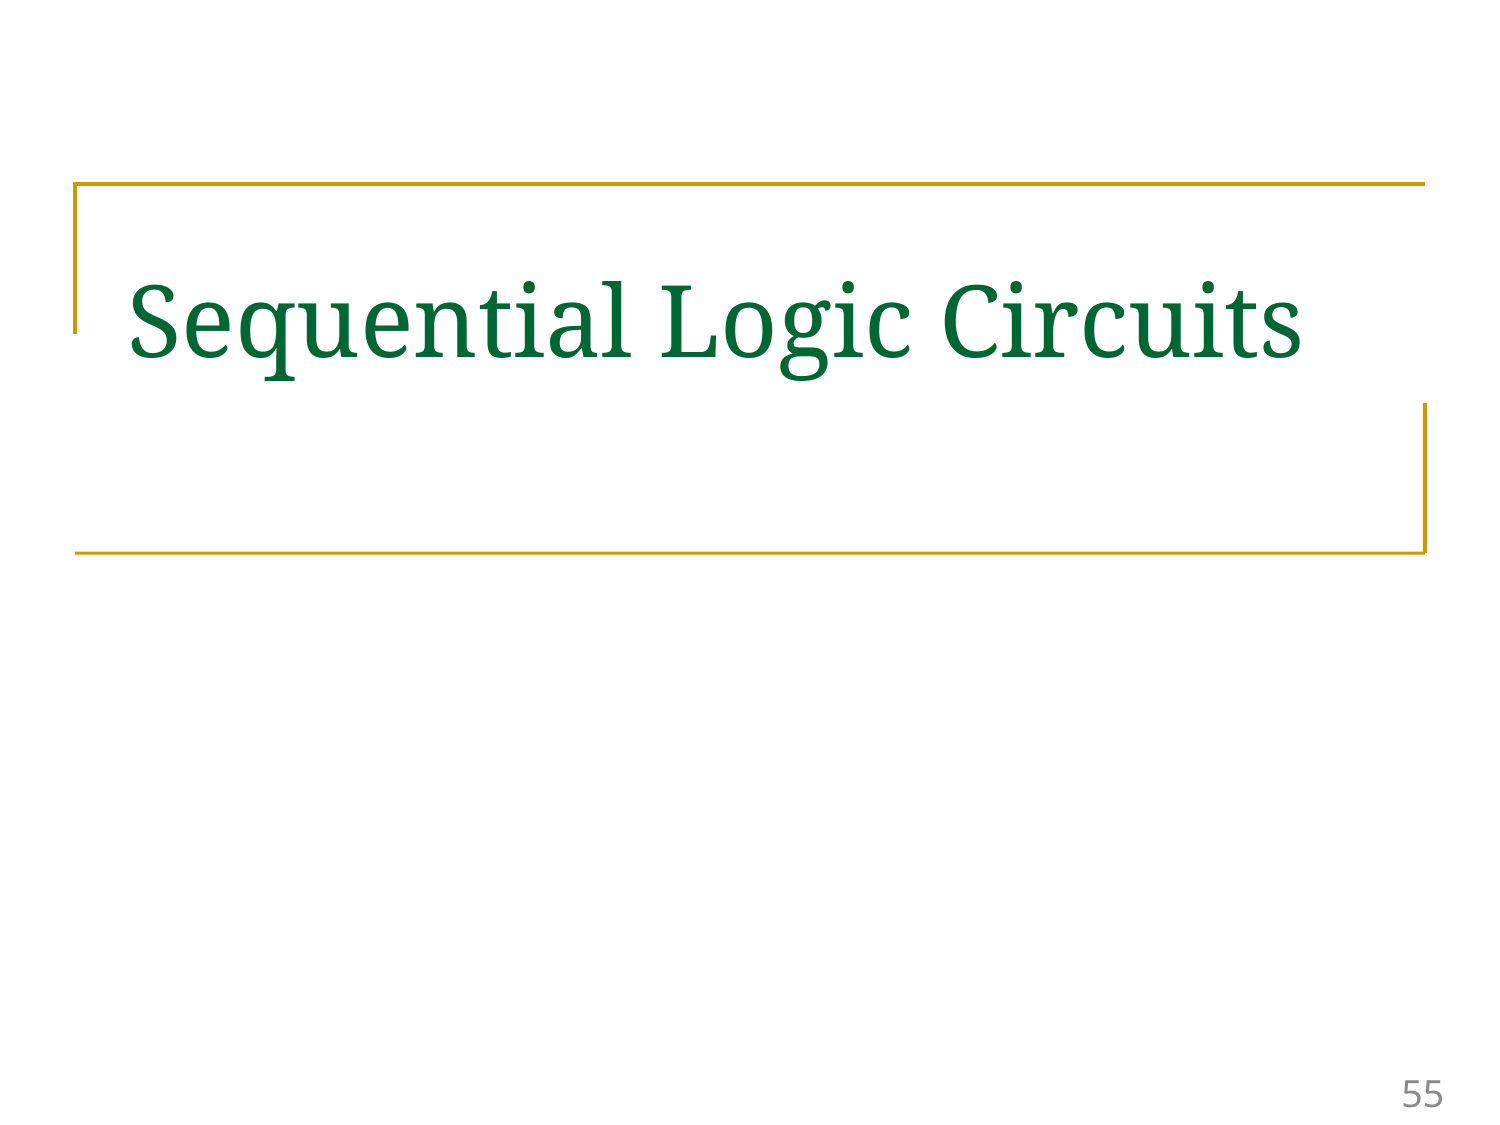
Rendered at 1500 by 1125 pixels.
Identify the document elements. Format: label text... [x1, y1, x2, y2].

slide_number 55 [1121, 1066, 1460, 1125]
title Sequential Logic Circuits [112, 249, 1413, 538]
